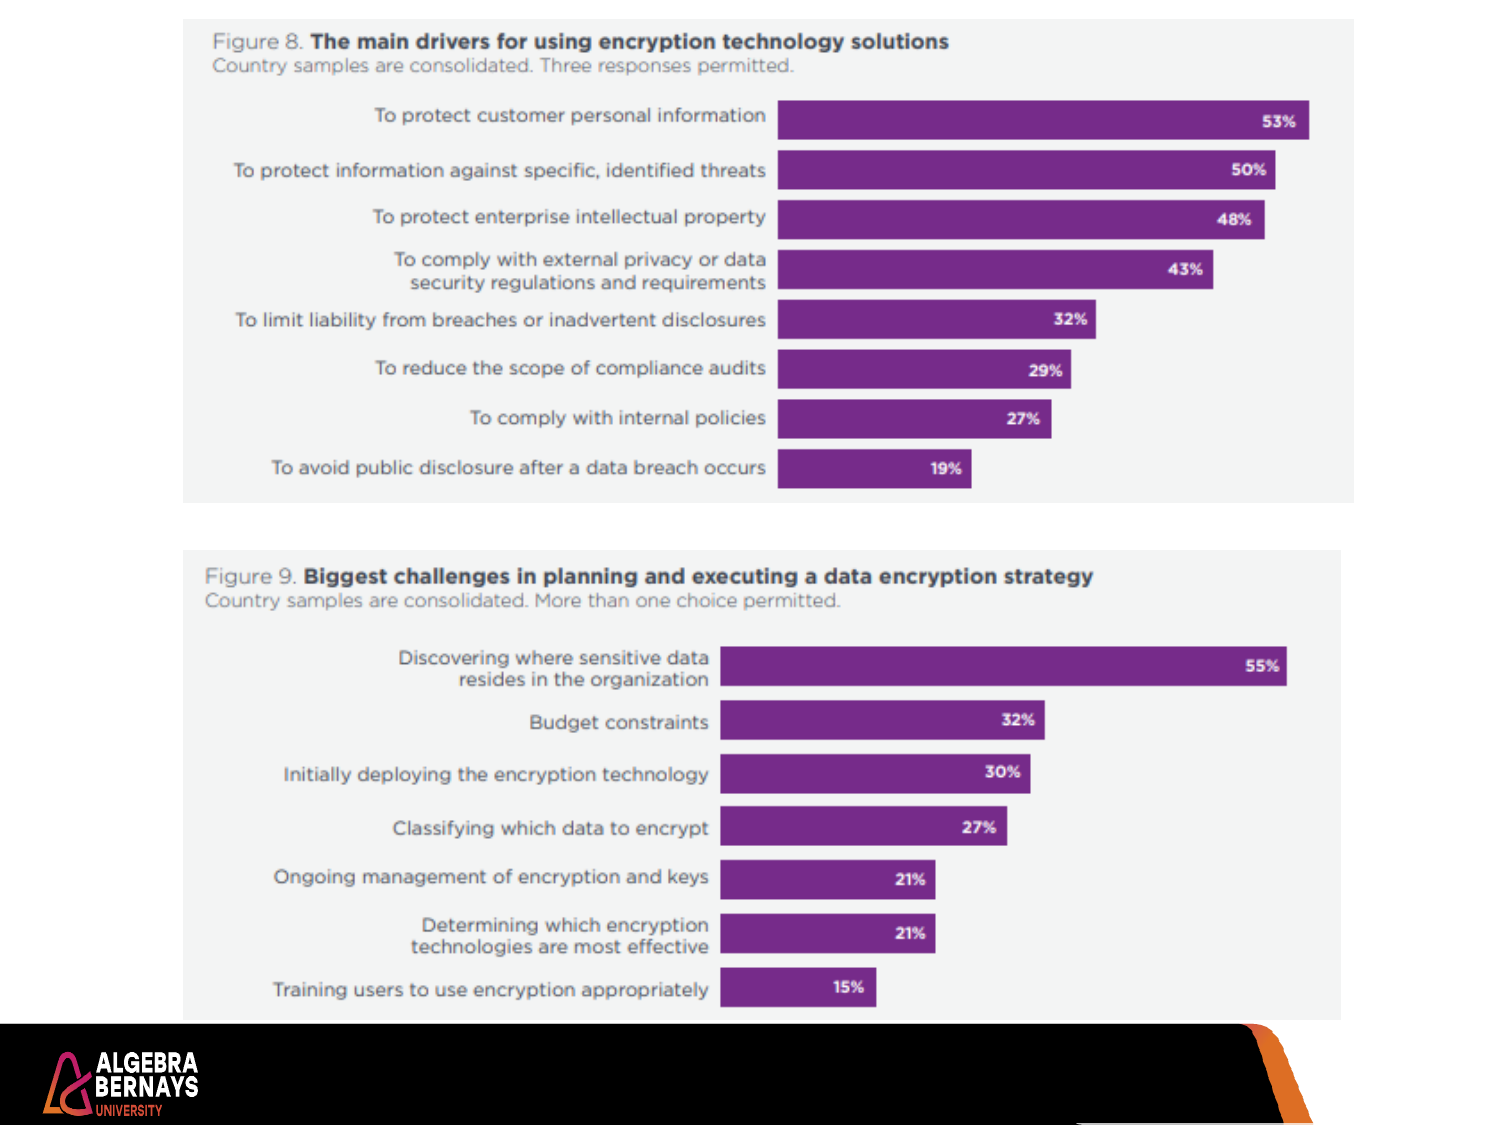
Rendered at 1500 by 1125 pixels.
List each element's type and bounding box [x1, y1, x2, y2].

picture [182, 19, 1354, 503]
picture [0, 1023, 1468, 1125]
picture [183, 550, 1341, 1020]
